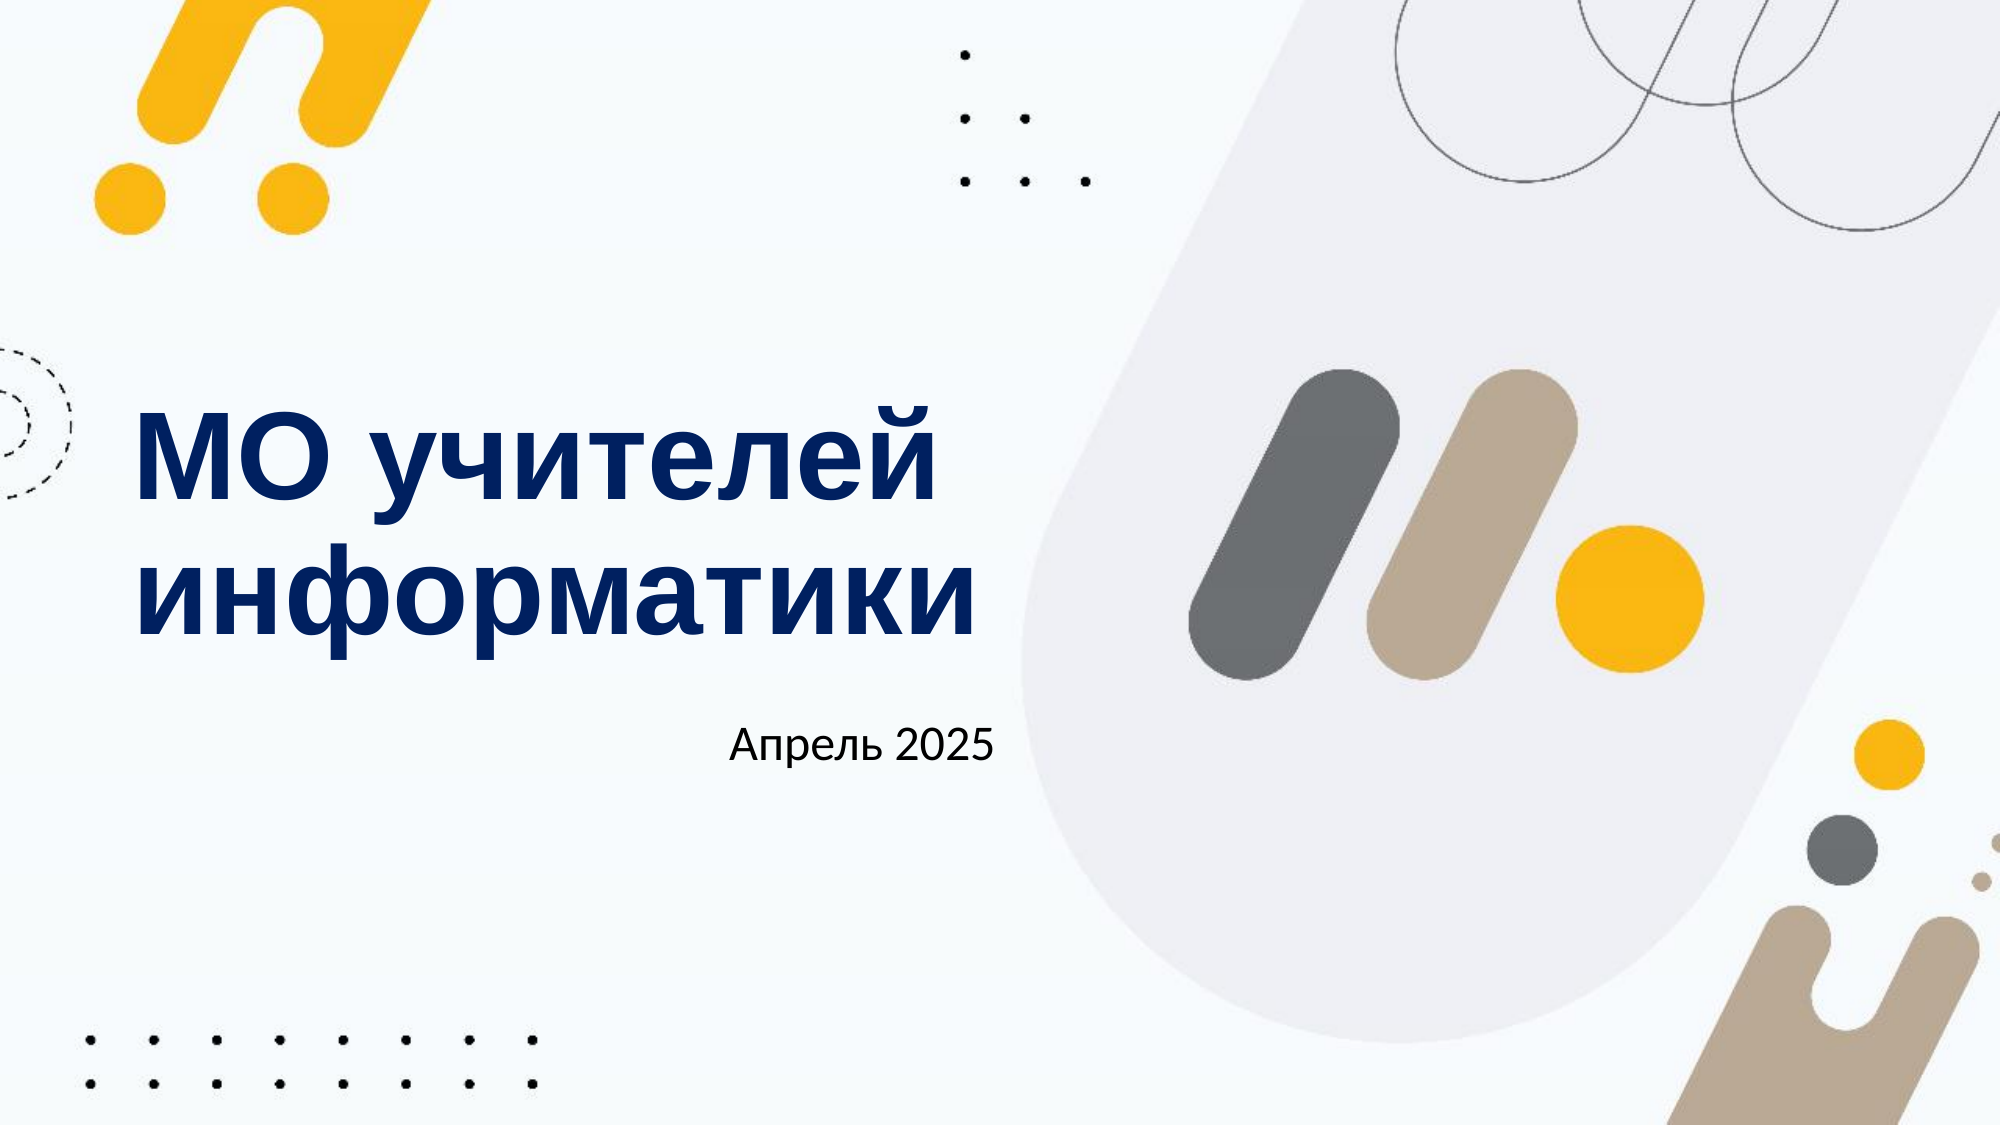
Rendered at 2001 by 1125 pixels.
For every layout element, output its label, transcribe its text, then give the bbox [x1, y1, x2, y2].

picture [0, 0, 2000, 1125]
title МО учителей информатики [116, 277, 1096, 670]
subtitle Апрель 2025 [32, 710, 1011, 982]
